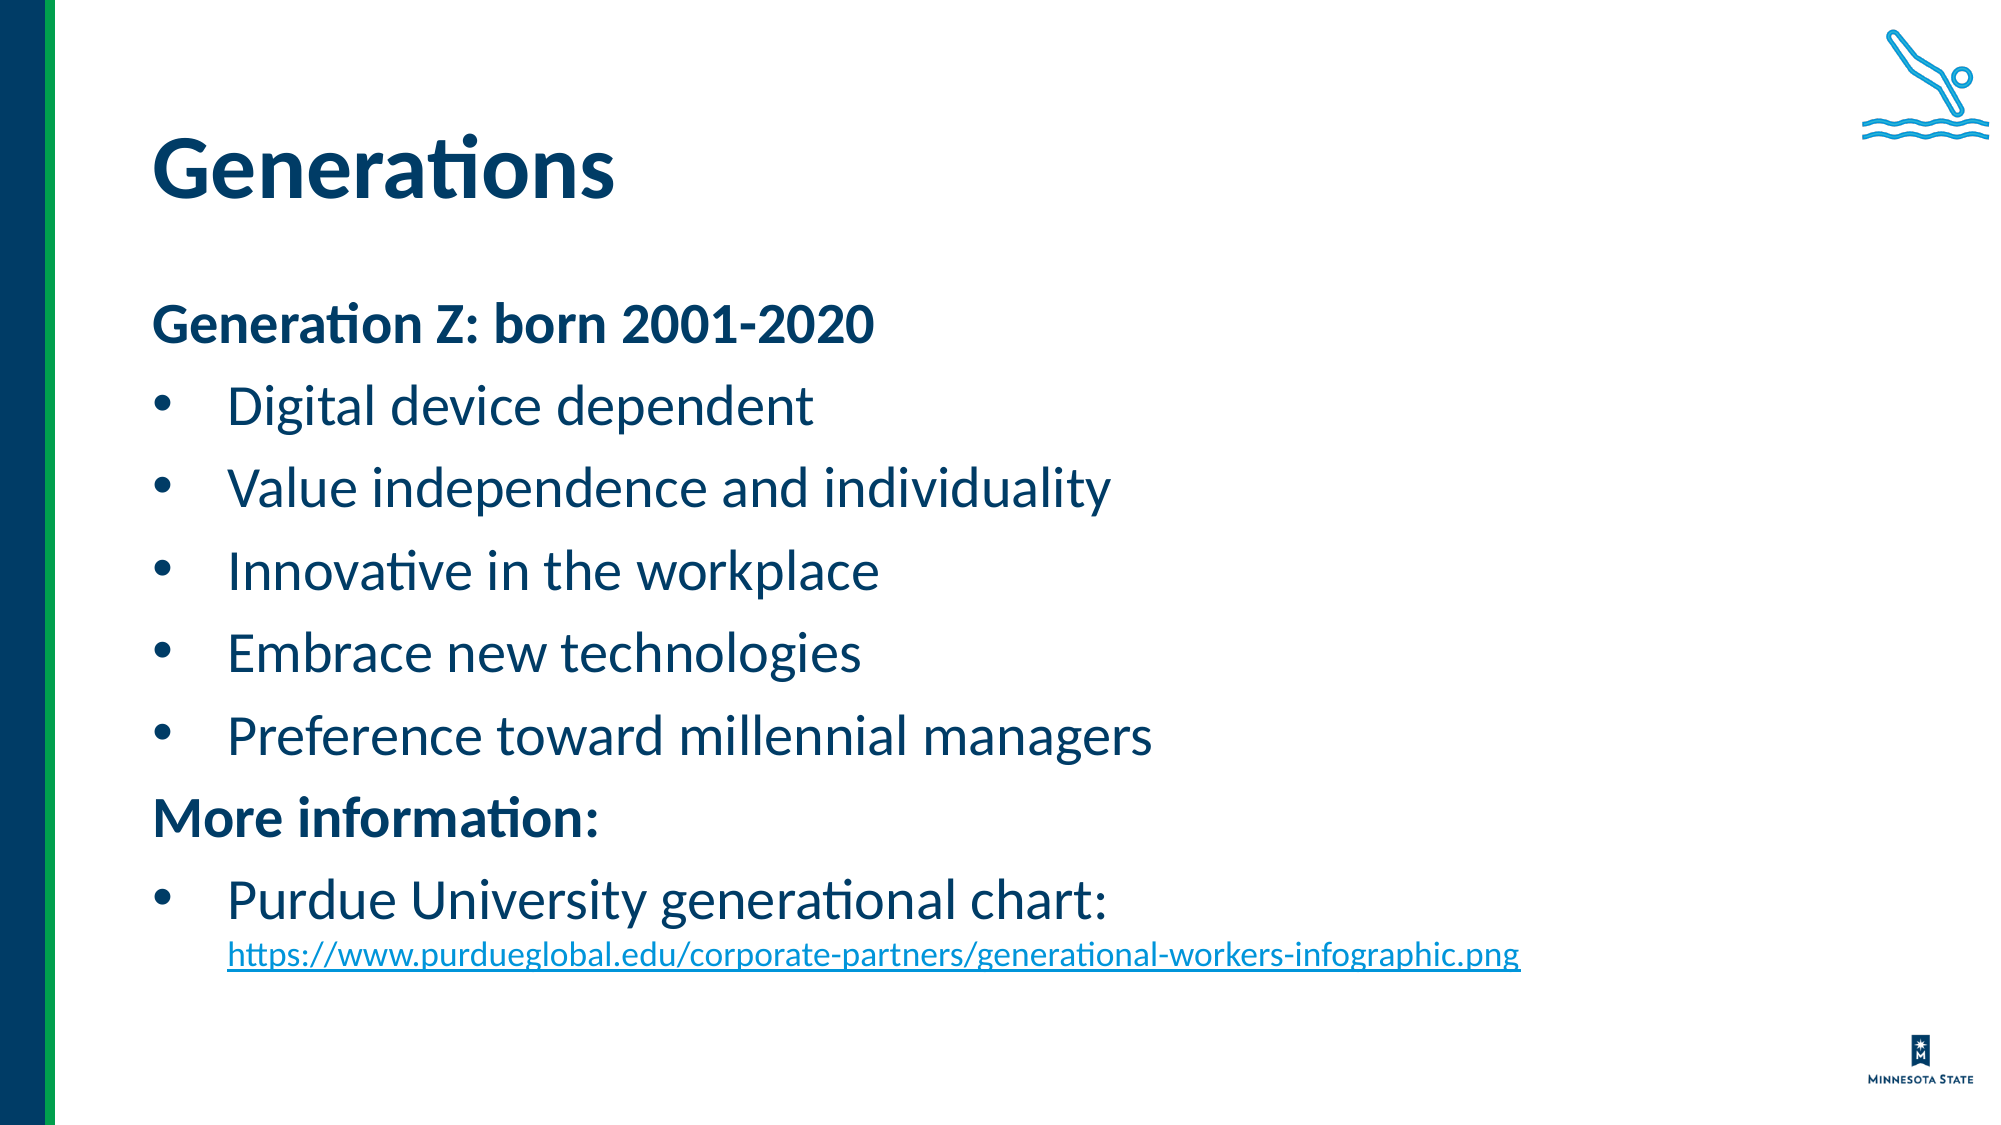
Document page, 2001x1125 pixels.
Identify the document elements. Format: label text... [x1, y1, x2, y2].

picture [1823, 1028, 2001, 1095]
title Generations [137, 59, 1863, 277]
list Generation Z: born 2001-2020 Digital device dependent Value independence and individuality Innovative in the workplace Embrace new technologies Preference toward millennial managers More information: Purdue University generational chart: https://www.purdueglobal.edu/corporate-partners/generational-workers-infographic.png [137, 277, 1863, 1014]
picture [1849, 9, 2000, 160]
